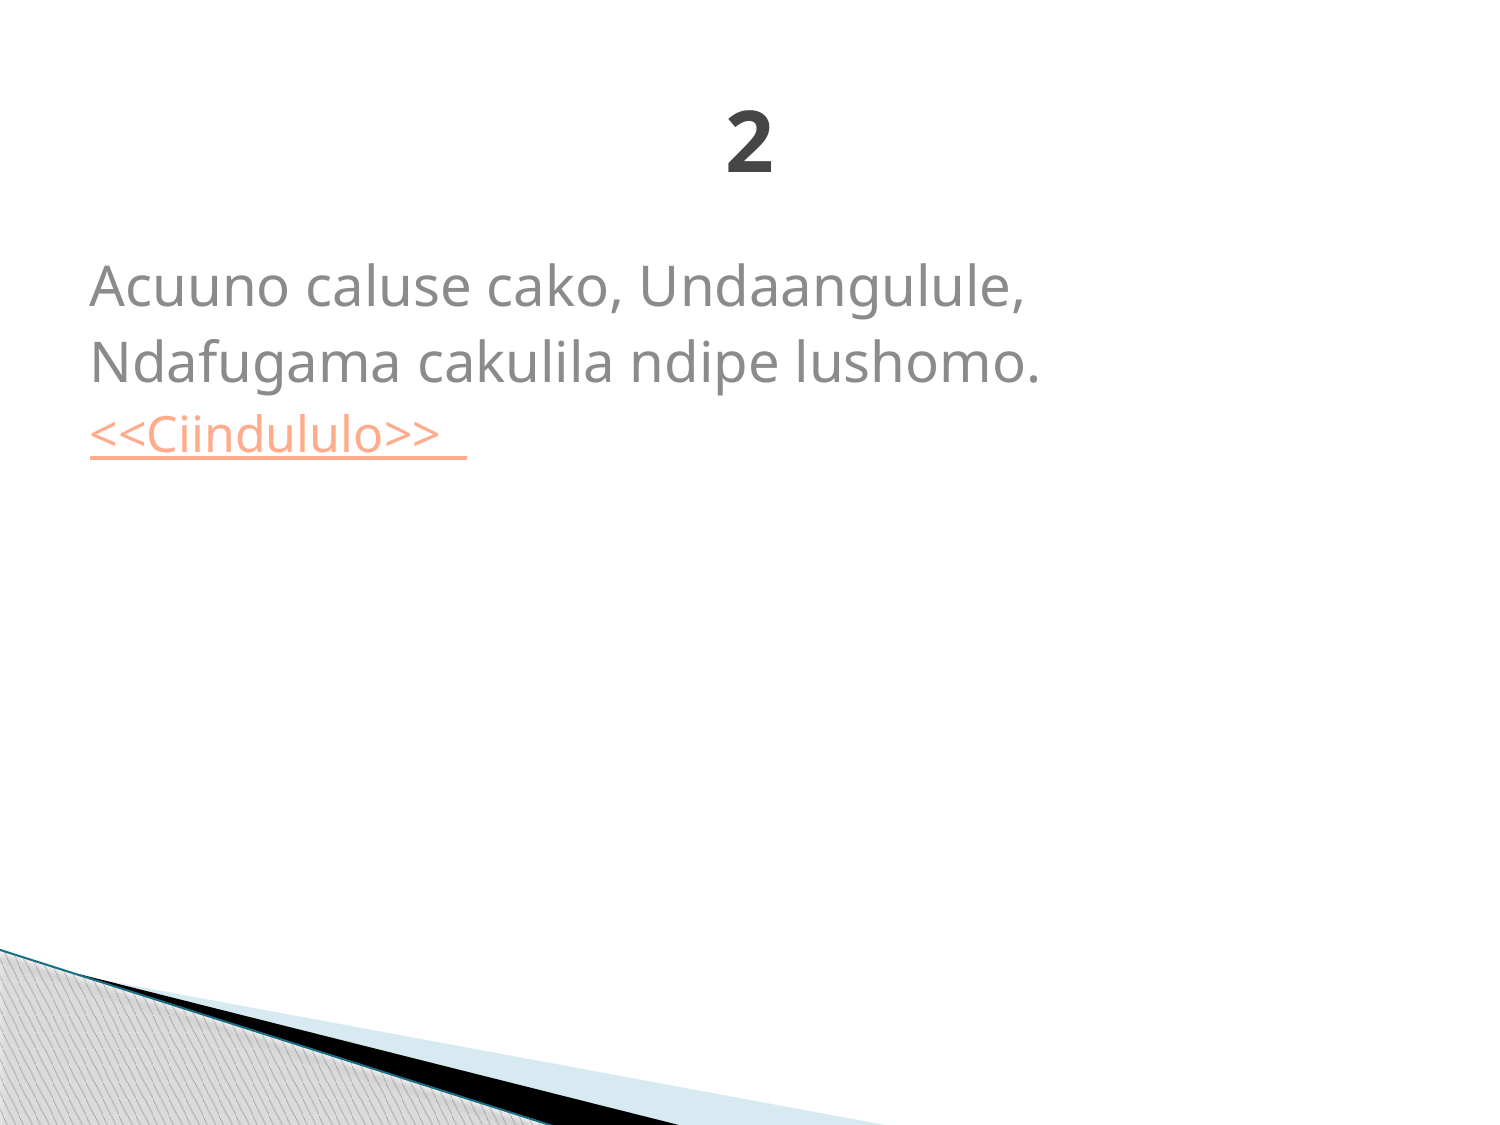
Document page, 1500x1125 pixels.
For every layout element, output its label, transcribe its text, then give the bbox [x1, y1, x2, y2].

title 2 [75, 45, 1425, 233]
list Acuuno caluse cako, Undaangulule, Ndafugama cakulila ndipe lushomo. <<Ciindululo>> [75, 243, 1425, 986]
